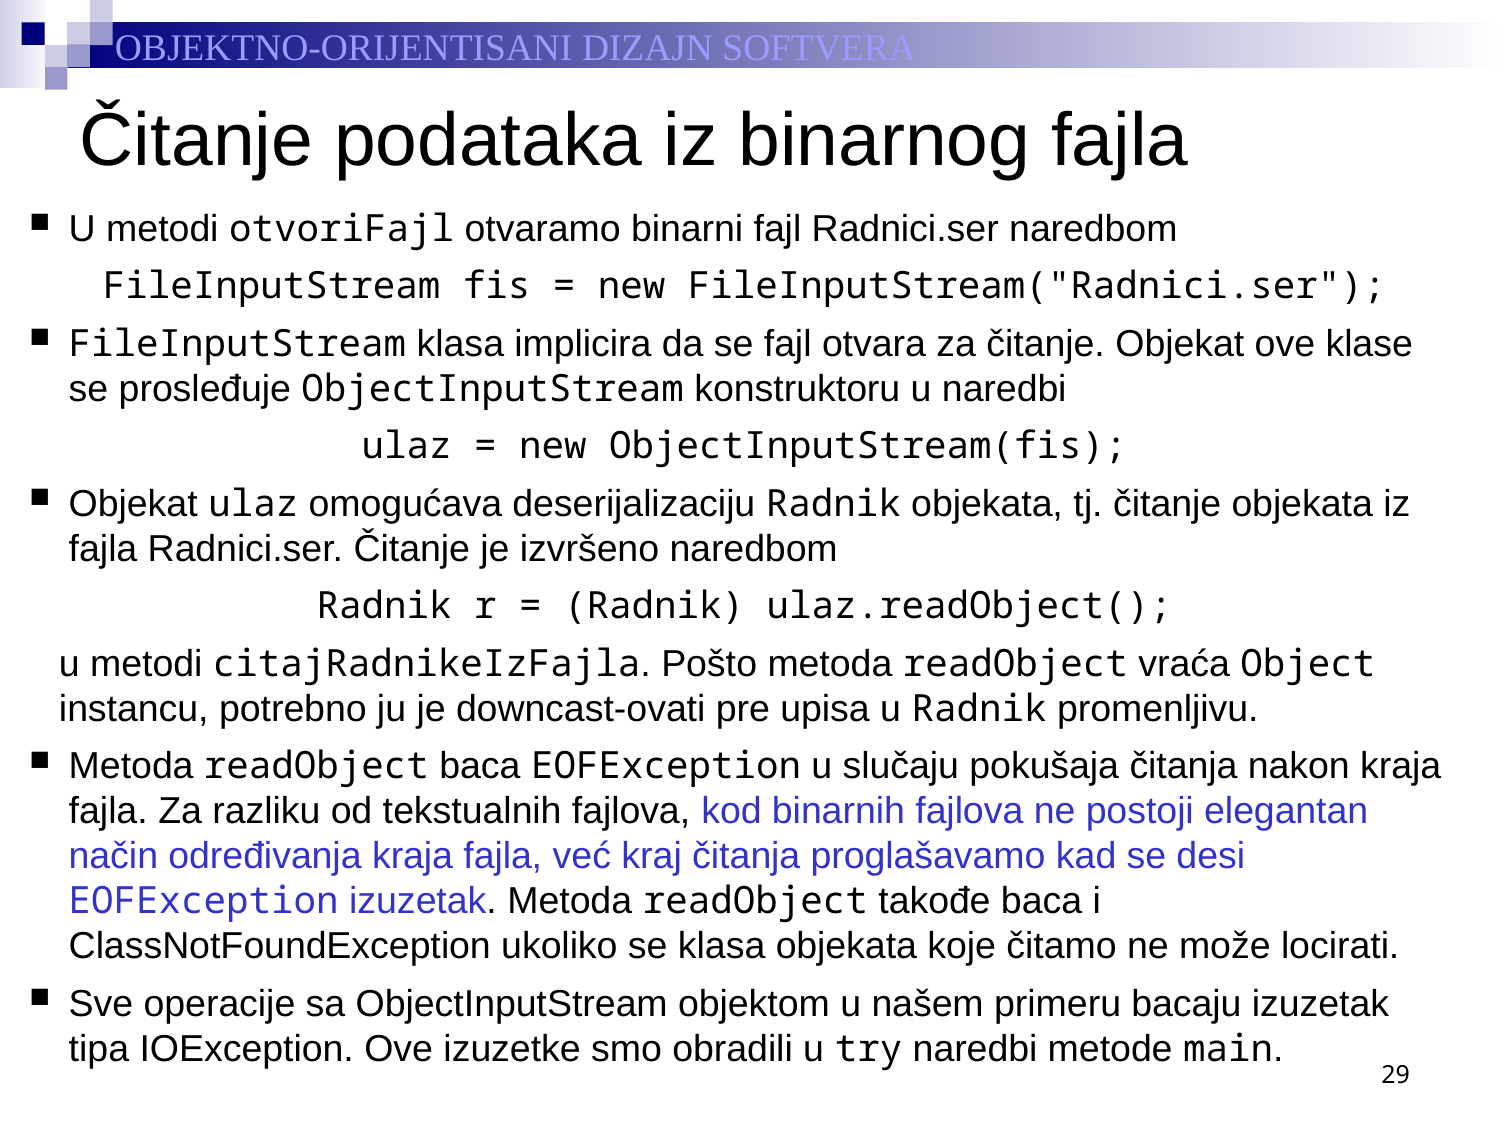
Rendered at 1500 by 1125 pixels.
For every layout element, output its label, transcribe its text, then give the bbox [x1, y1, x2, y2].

slide_number 29 [1074, 1024, 1426, 1101]
text_box U metodi otvoriFajl otvaramo binarni fajl Radnici.ser naredbom FileInputStream fis = new FileInputStream("Radnici.ser"); FileInputStream klasa implicira da se fajl otvara za čitanje. Objekat ove klase se prosleđuje ObjectInputStream konstruktoru u naredbi ulaz = new ObjectInputStream(fis); Objekat ulaz omogućava deserijalizaciju Radnik objekata, tj. čitanje objekata iz fajla Radnici.ser. Čitanje je izvršeno naredbom Radnik r = (Radnik) ulaz.readObject(); u metodi citajRadnikeIzFajla. Pošto metoda readObject vraća Object instancu, potrebno ju je downcast-ovati pre upisa u Radnik promenljivu. Metoda readObject baca EOFException u slučaju pokušaja čitanja nakon kraja fajla. Za razliku od tekstualnih fajlova, kod binarnih fajlova ne postoji elegantan način određivanja kraja fajla, već kraj čitanja proglašavamo kad se desi EOFException izuzetak. Metoda readObject takođe baca i ClassNotFoundException ukoliko se klasa objekata koje čitamo ne može locirati. Sve operacije sa ObjectInputStream objektom u našem primeru bacaju izuzetak tipa IOException. Ove izuzetke smo obradili u try naredbi metode main. [17, 196, 1471, 1100]
title Čitanje podataka iz binarnog fajla [64, 86, 1447, 185]
